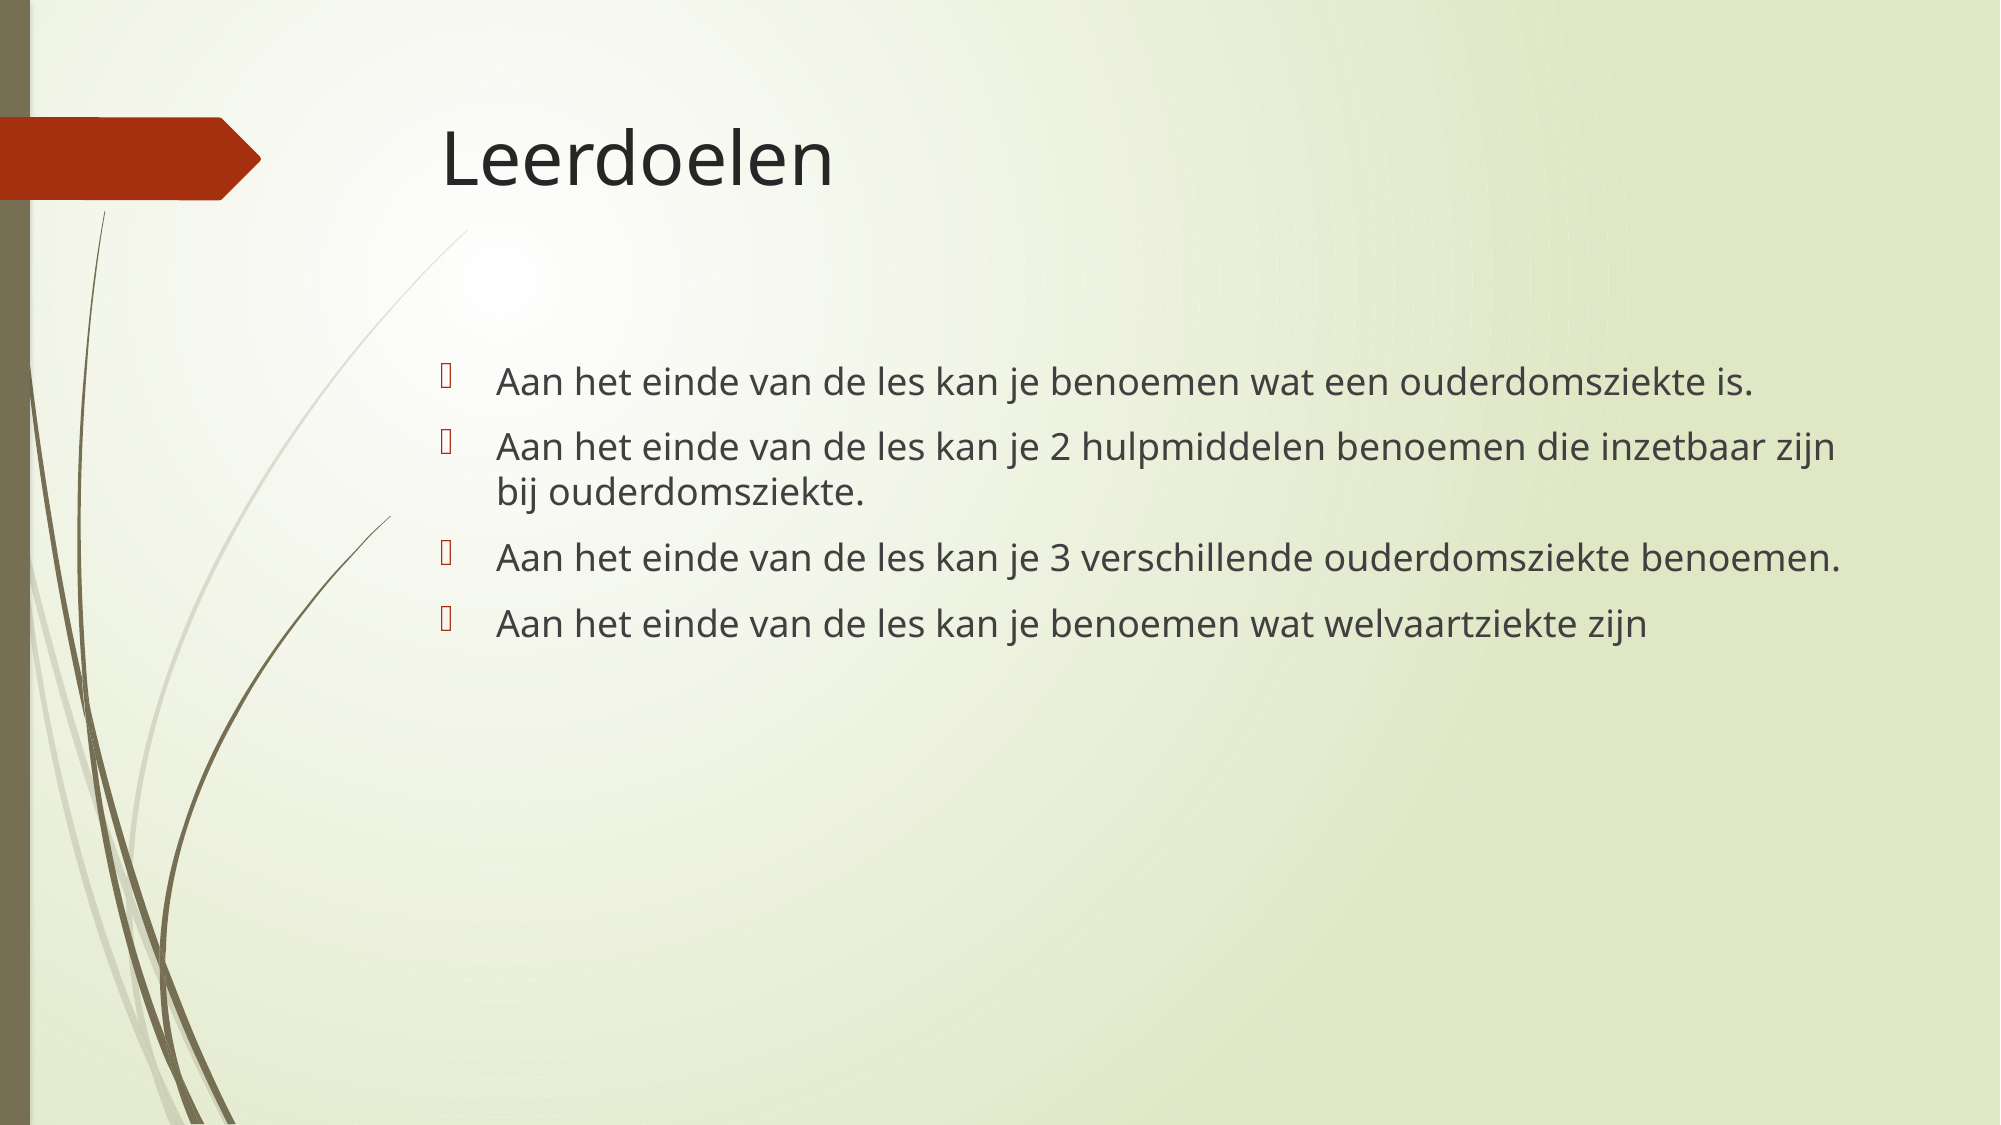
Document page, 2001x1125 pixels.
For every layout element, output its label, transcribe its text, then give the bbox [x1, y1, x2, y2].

list Aan het einde van de les kan je benoemen wat een ouderdomsziekte is. Aan het einde van de les kan je 2 hulpmiddelen benoemen die inzetbaar zijn bij ouderdomsziekte. Aan het einde van de les kan je 3 verschillende ouderdomsziekte benoemen. Aan het einde van de les kan je benoemen wat welvaartziekte zijn [424, 350, 1888, 970]
title Leerdoelen [425, 102, 1888, 313]
